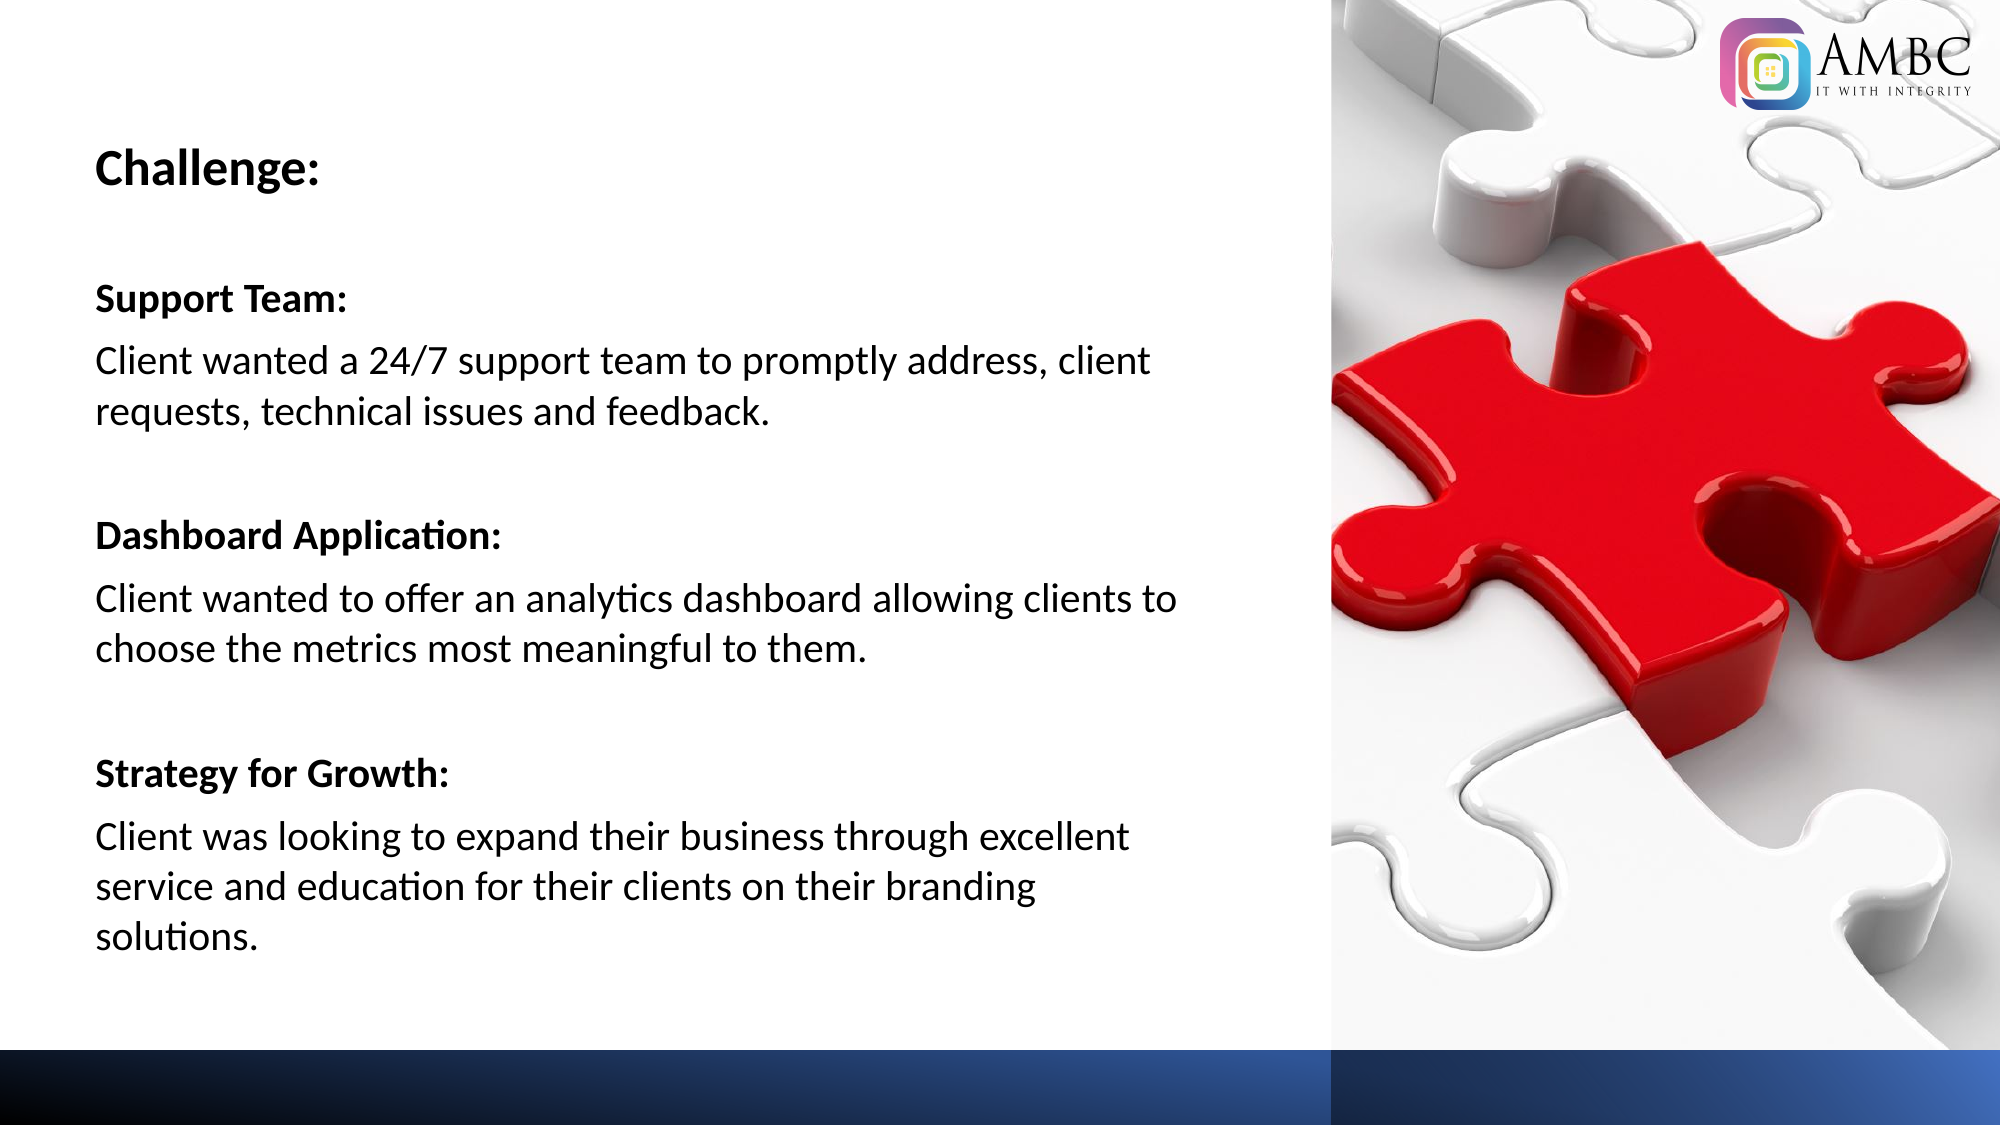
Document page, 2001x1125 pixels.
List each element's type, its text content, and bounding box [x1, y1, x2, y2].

text_box [0, 0, 1331, 1050]
text_box Challenge: Support Team: Client wanted a 24/7 support team to promptly address, client requests, technical issues and feedback. Dashboard Application: Client wanted to offer an analytics dashboard allowing clients to choose the metrics most meaningful to them. Strategy for Growth: Client was looking to expand their business through excellent service and education for their clients on their branding solutions. [80, 125, 1218, 706]
text_box [0, 1050, 1330, 1125]
text_box [1330, 1050, 2000, 1125]
picture [1331, 0, 2000, 1051]
